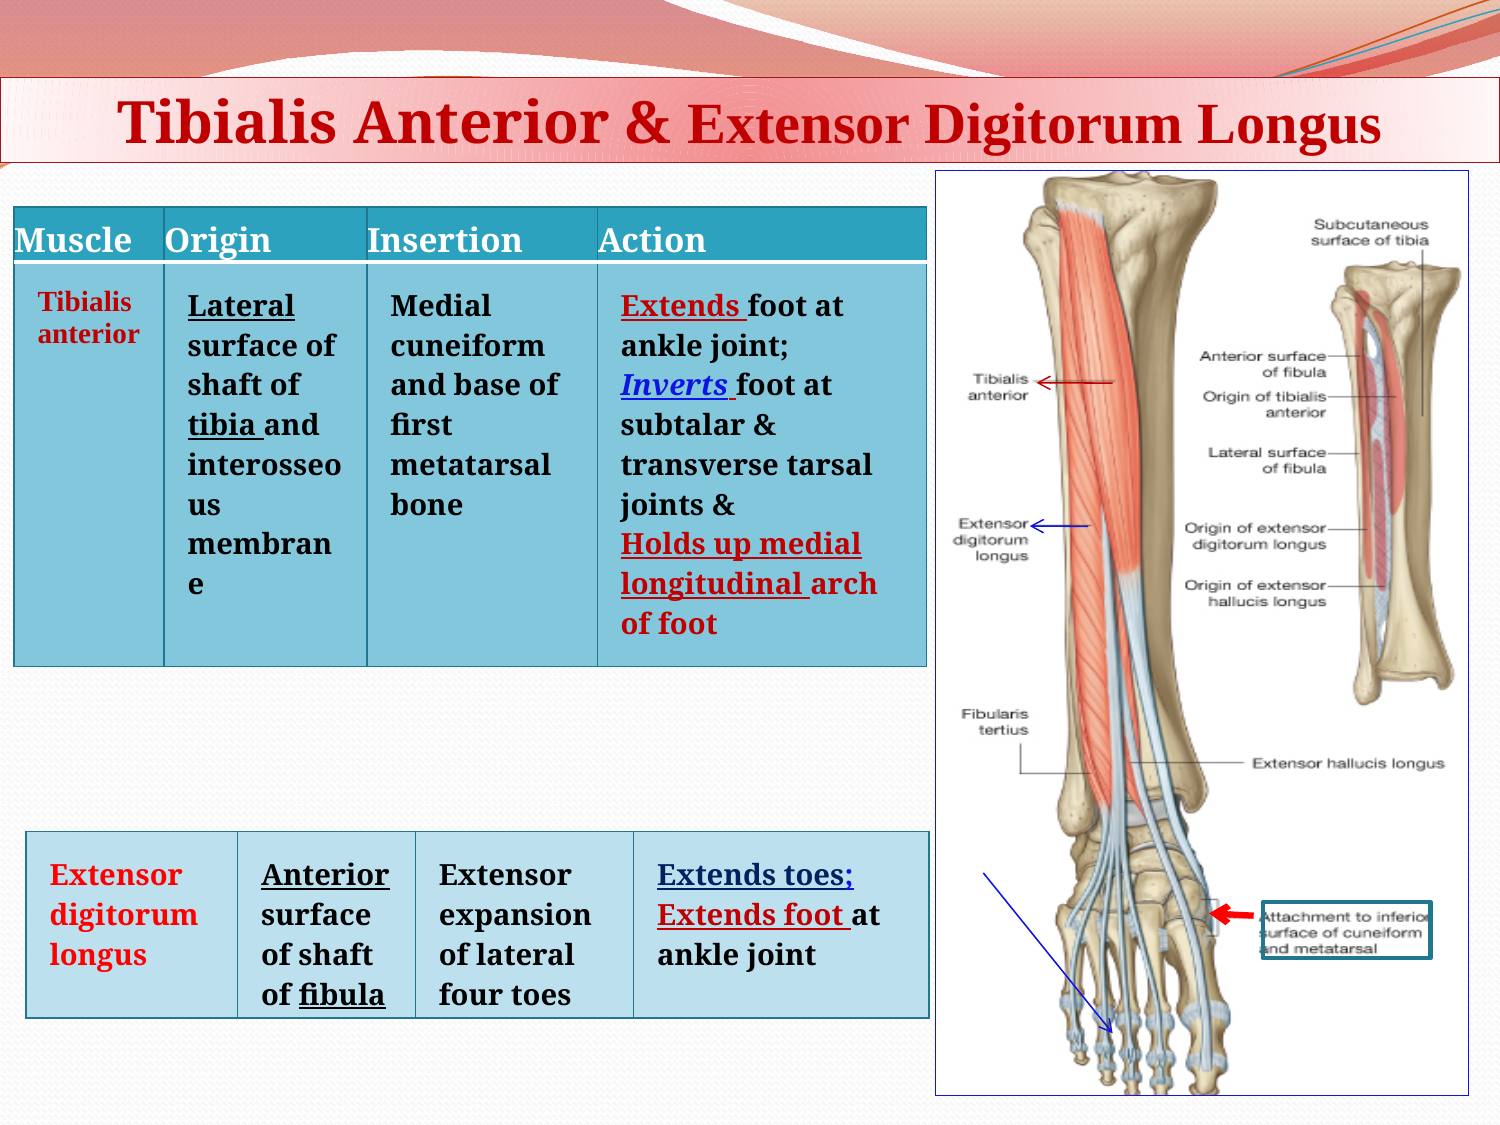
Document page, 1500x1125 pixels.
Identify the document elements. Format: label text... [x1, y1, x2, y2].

table_header Insertion [368, 208, 597, 260]
table_cell Extends foot at ankle joint; Inverts foot at subtalar & transverse tarsal joints & Holds up medial longitudinal arch of foot [598, 264, 926, 666]
picture [935, 170, 1469, 1097]
table_header Action [598, 208, 926, 260]
table_header Muscle [15, 208, 163, 260]
table_cell Medial cuneiform and base of first metatarsal bone [368, 264, 597, 666]
table_cell Tibialis anterior [15, 264, 163, 666]
table_header Extensor expansion of lateral four toes [416, 832, 633, 1017]
table_header Extends toes; Extends foot at ankle joint [634, 832, 928, 1017]
table_header Origin [165, 208, 366, 260]
table_header Anterior surface of shaft of fibula [238, 832, 415, 1017]
table_header Extensor digitorum longus [27, 832, 237, 1017]
text_box Tibialis Anterior & Extensor Digitorum Longus [0, 77, 1500, 163]
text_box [983, 872, 1113, 1034]
table_cell Lateral surface of shaft of tibia and interosseous membrane [165, 264, 366, 666]
